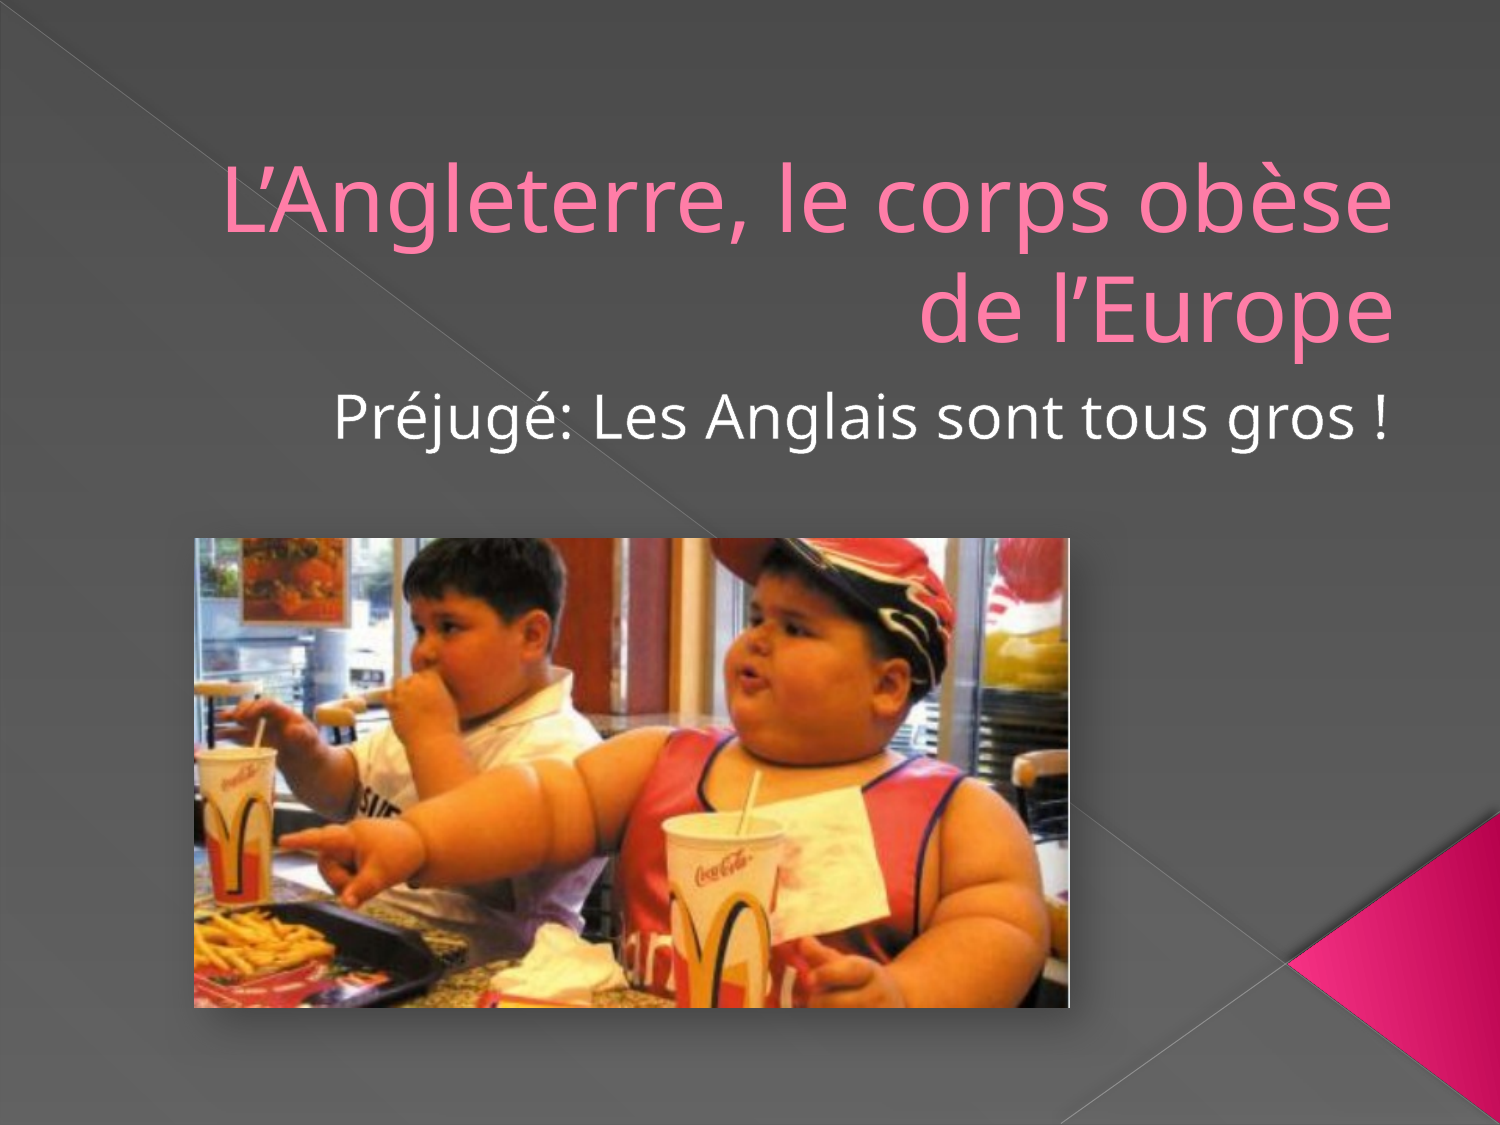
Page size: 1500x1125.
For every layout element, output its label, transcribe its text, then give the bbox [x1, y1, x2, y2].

title L’Angleterre, le corps obèse de l’Europe [88, 127, 1412, 369]
subtitle Préjugé: Les Anglais sont tous gros ! [88, 369, 1412, 657]
picture [194, 538, 1071, 1008]
